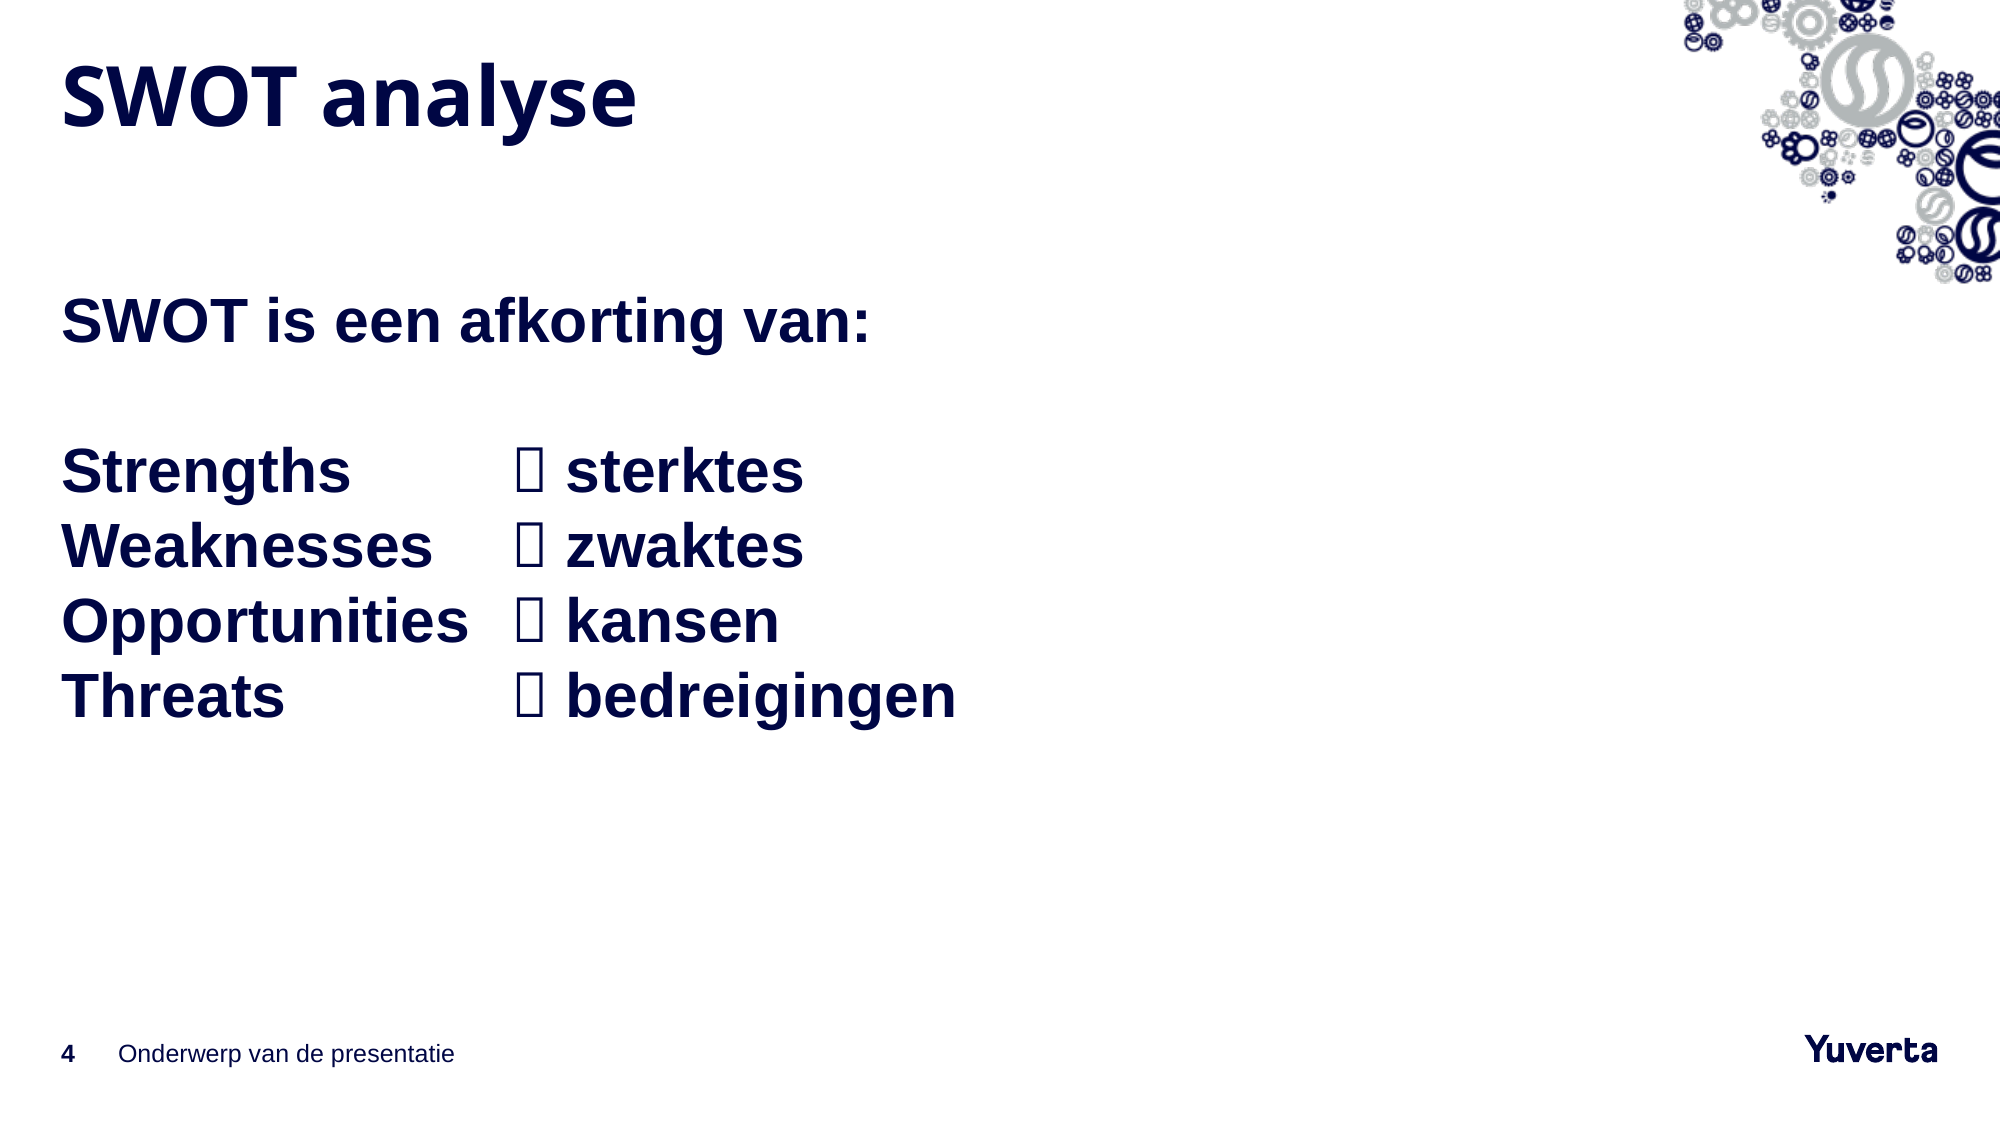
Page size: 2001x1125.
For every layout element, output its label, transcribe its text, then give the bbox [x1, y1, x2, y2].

slide_number 4 [60, 1037, 113, 1073]
picture [0, 0, 2000, 1125]
list SWOT is een afkorting van: Strengths  sterktes Weaknesses  zwaktes Opportunities  kansen Threats  bedreigingen [60, 280, 1940, 1006]
footer Onderwerp van de presentatie [118, 1037, 987, 1073]
title SWOT analyse [60, 48, 1744, 239]
